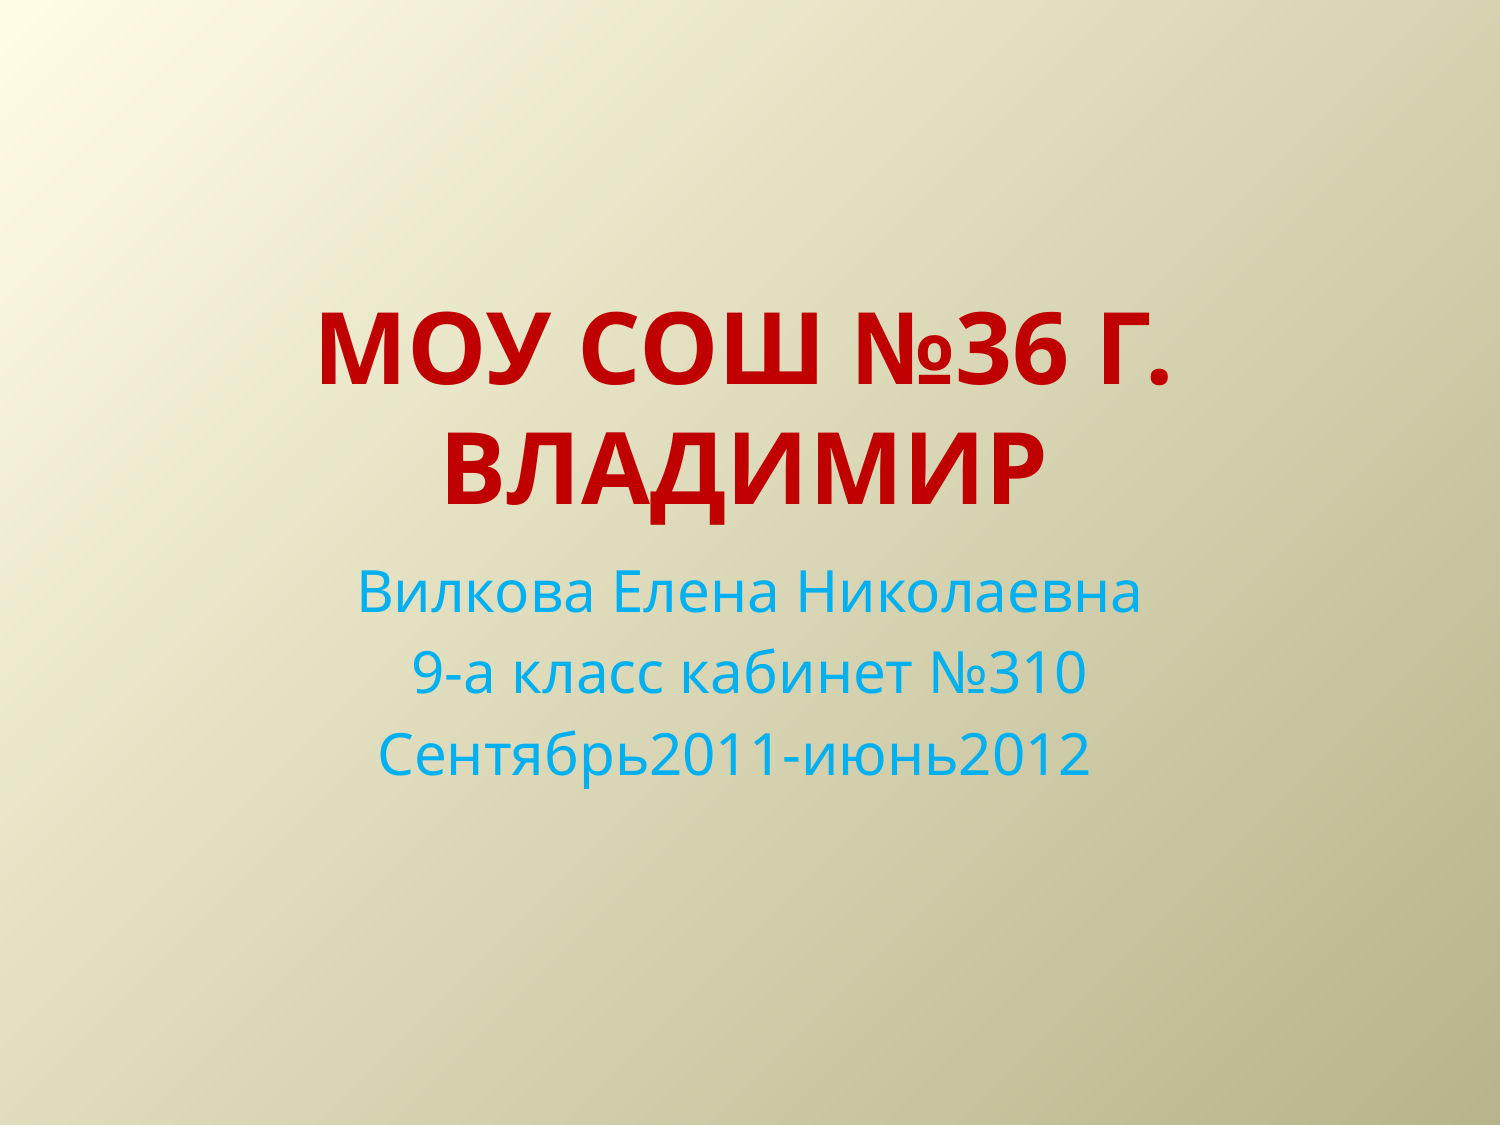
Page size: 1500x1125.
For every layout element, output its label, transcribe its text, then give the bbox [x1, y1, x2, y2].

title МОУ СОШ №36 г. Владимир [69, 224, 1420, 525]
subtitle Вилкова Елена Николаевна 9-а класс кабинет №310 Сентябрь2011-июнь2012 [225, 546, 1275, 834]
